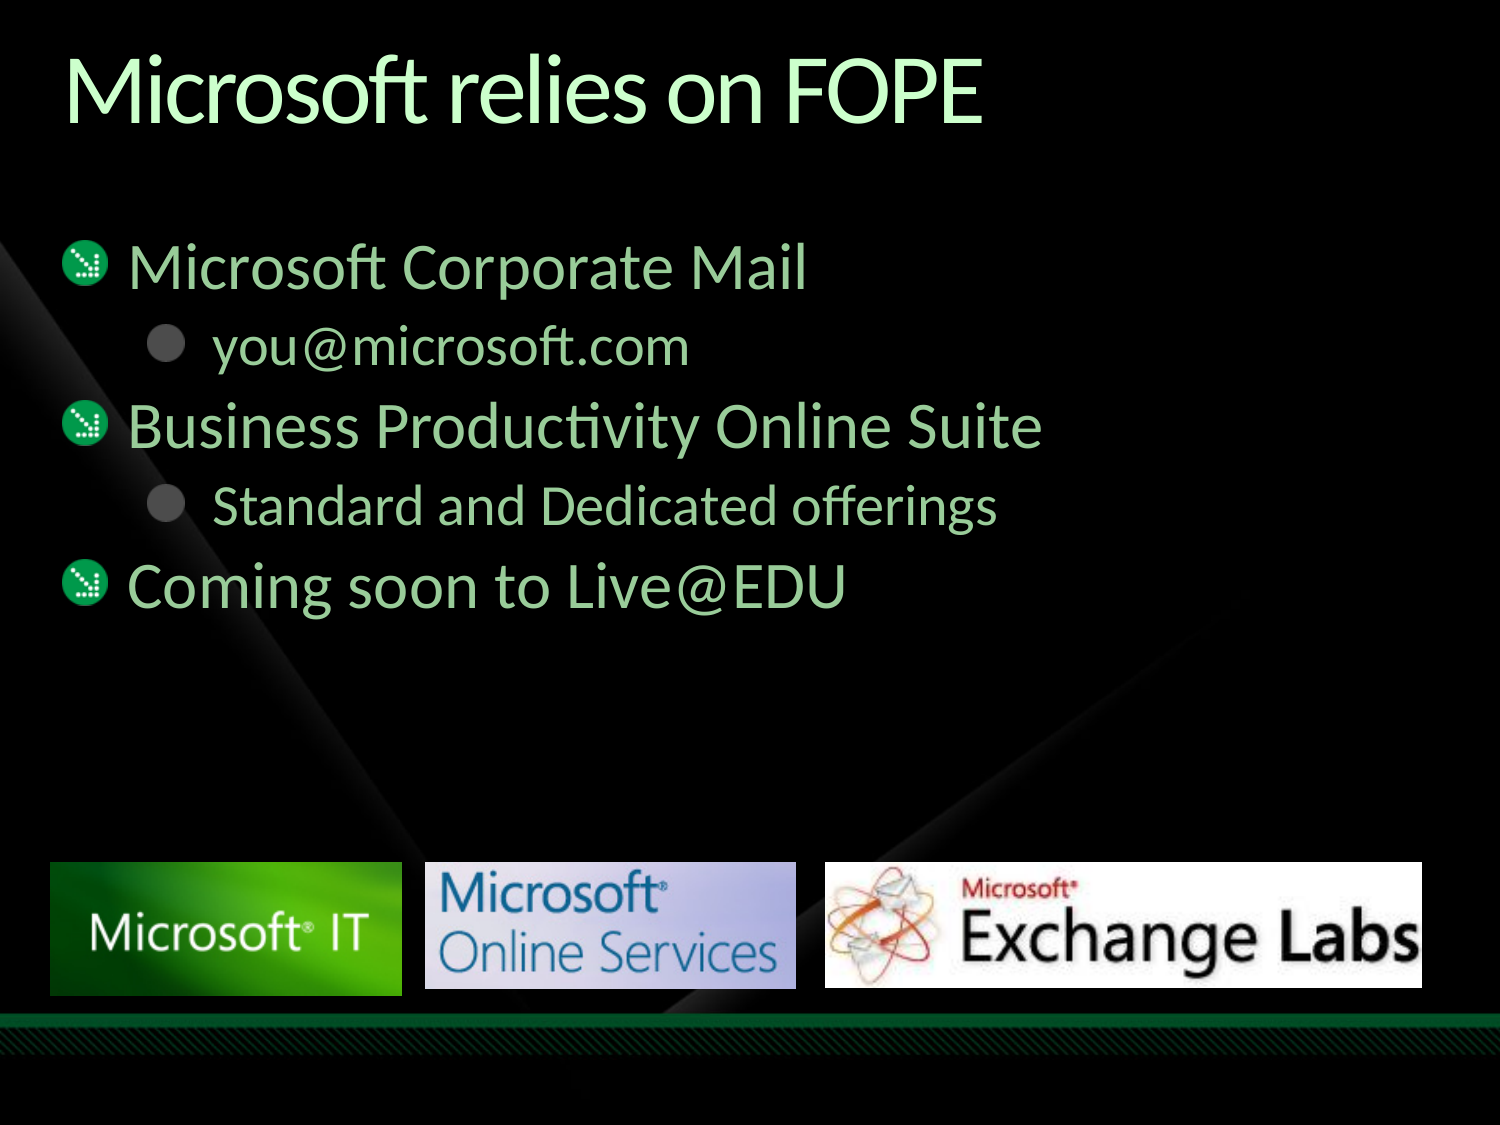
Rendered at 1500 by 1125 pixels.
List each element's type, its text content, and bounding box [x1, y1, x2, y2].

picture [0, 0, 1500, 1125]
list Microsoft Corporate Mail you@microsoft.com Business Productivity Online Suite Standard and Dedicated offerings Coming soon to Live@EDU [62, 231, 1438, 595]
title Microsoft relies on FOPE [62, 37, 1438, 147]
